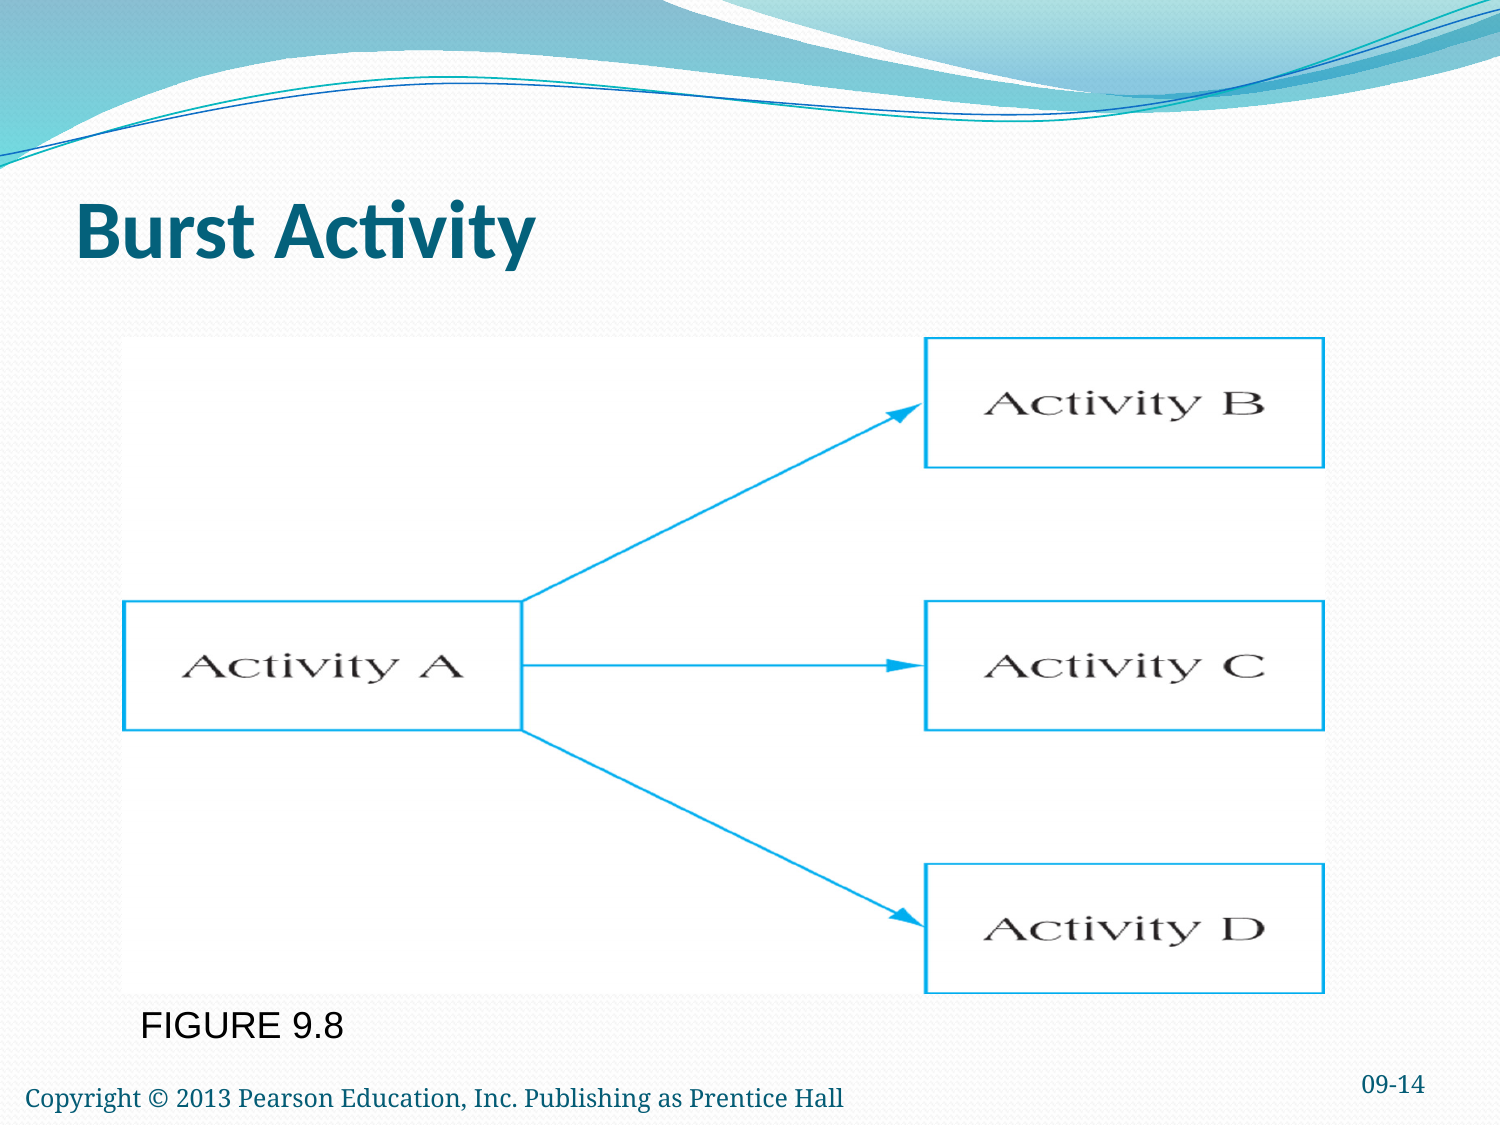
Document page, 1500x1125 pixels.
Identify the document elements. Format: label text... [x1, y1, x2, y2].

title Burst Activity [74, 87, 1438, 276]
picture [126, 603, 520, 729]
text_box Copyright © 2013 Pearson Education, Inc. Publishing as Prentice Hall [24, 1074, 988, 1113]
text_box FIGURE 9.8 [125, 1005, 381, 1054]
picture [928, 603, 1322, 729]
picture [122, 337, 1326, 994]
picture [928, 340, 1322, 466]
slide_number 09-14 [1299, 1042, 1425, 1103]
